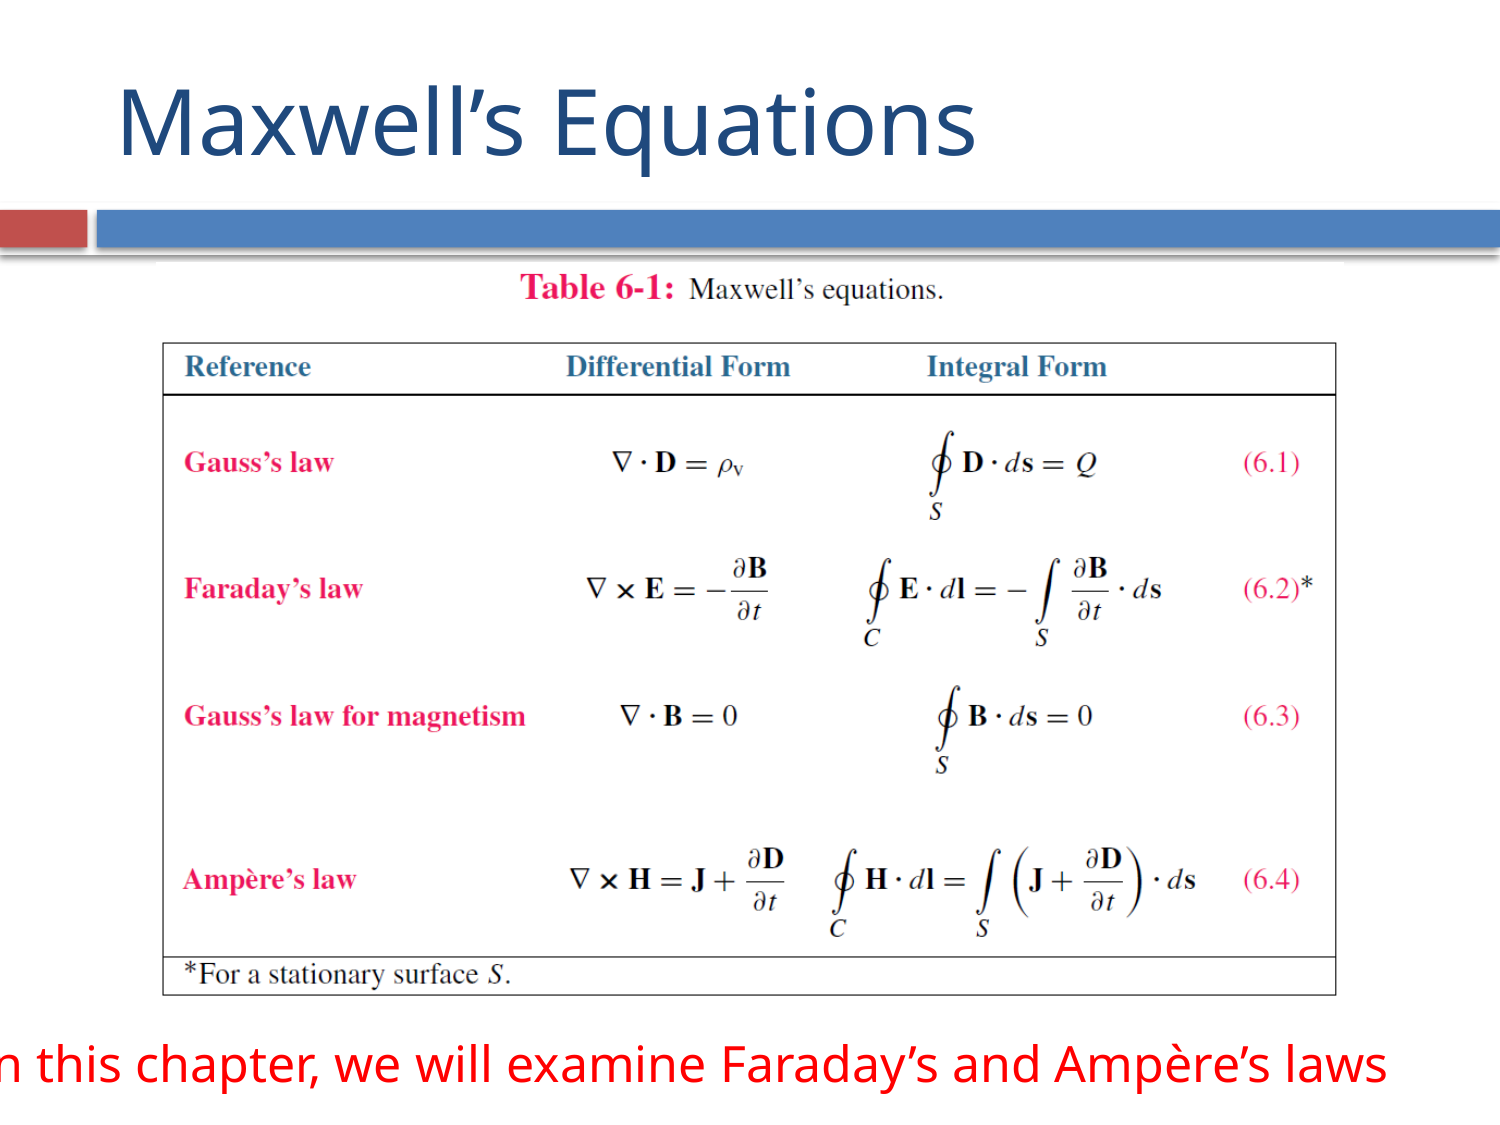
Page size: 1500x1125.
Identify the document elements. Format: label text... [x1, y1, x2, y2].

text_box Maxwell’s Equations [100, 37, 1438, 200]
text_box In this chapter, we will examine Faraday’s and Ampère’s laws [0, 1025, 1500, 1100]
picture [156, 262, 1344, 1001]
